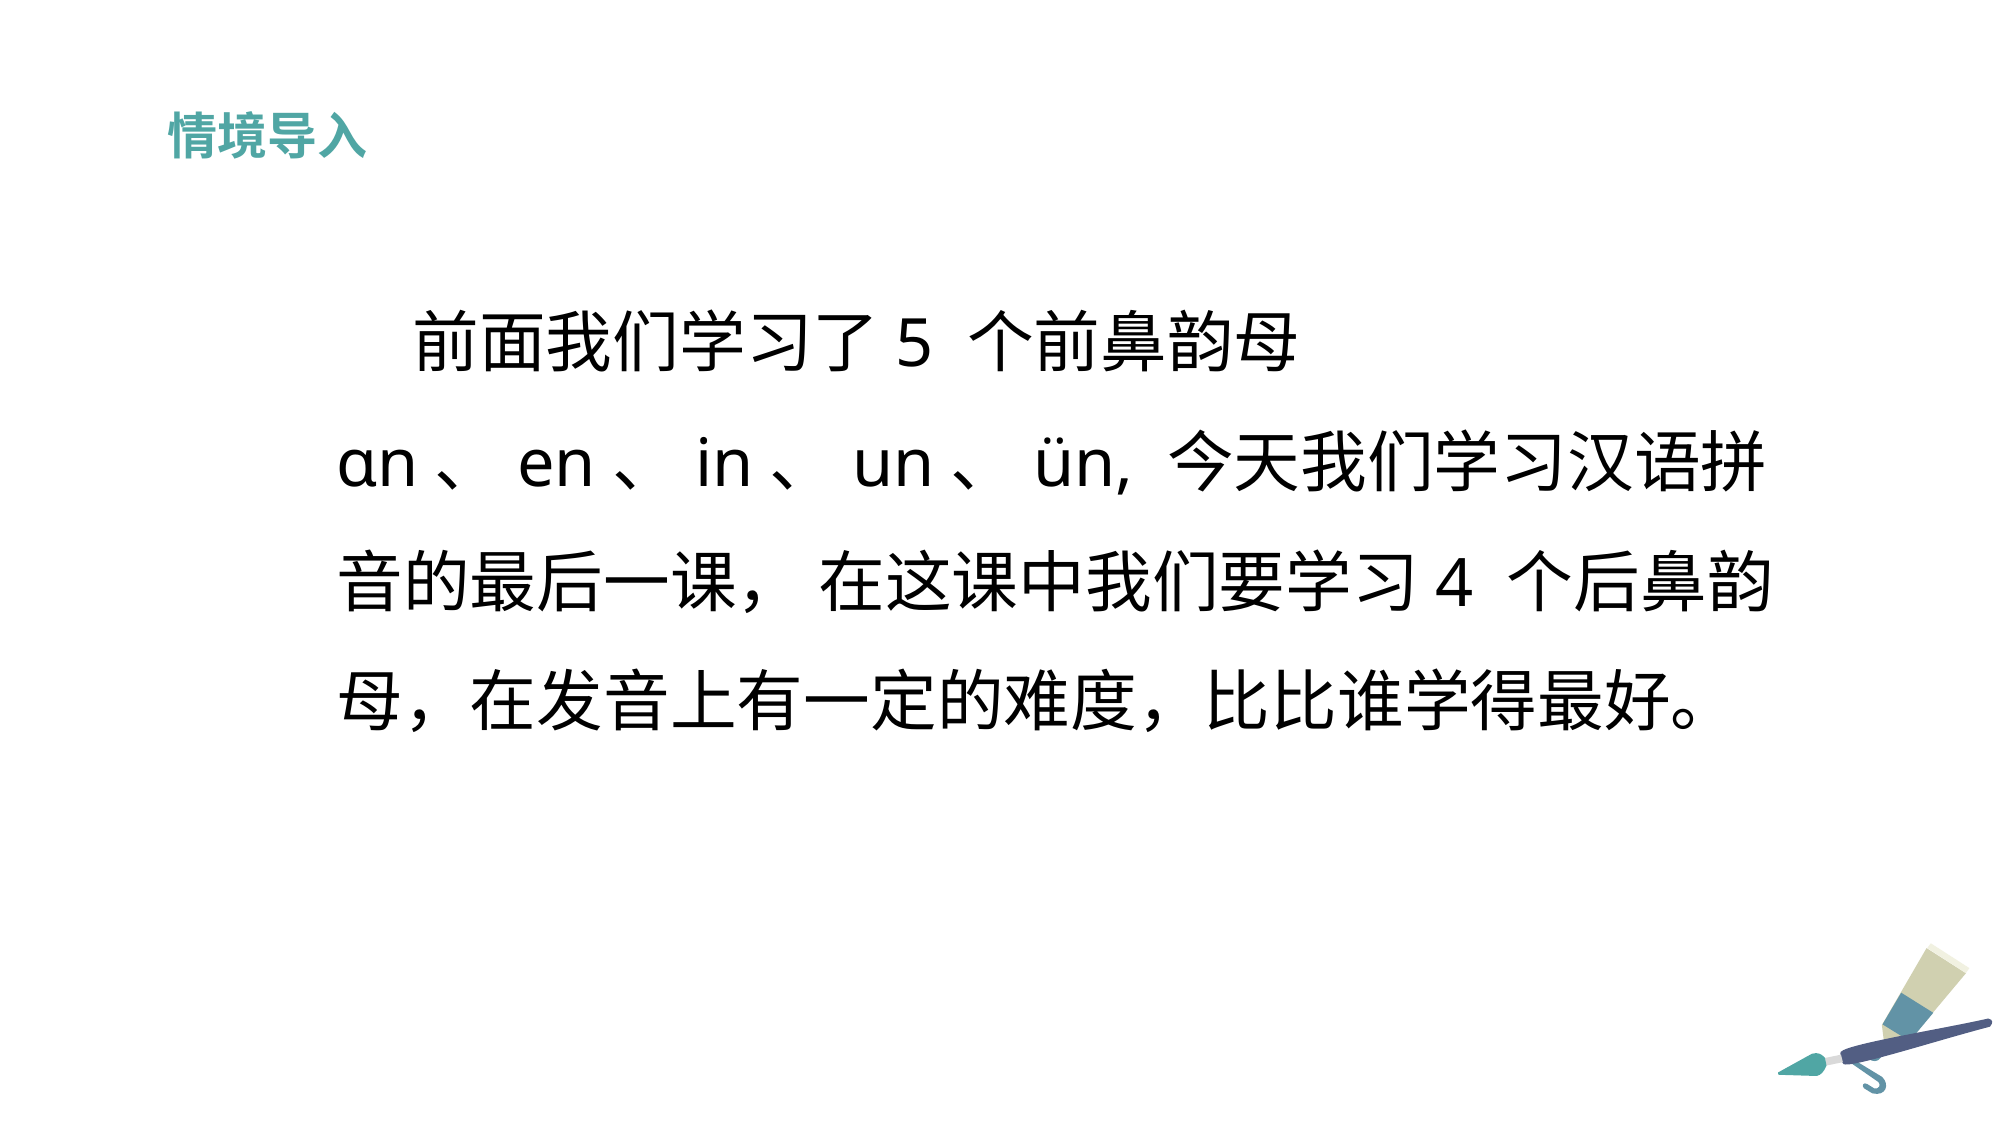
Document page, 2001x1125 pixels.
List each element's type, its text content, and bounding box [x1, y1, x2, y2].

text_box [1811, 945, 1974, 1125]
text_box 前面我们学习了5 个前鼻韵母ɑn、en、in、un、ün, 今天我们学习汉语拼音的最后一课， 在这课中我们要学习4 个后鼻韵母，在发音上有一定的难度，比比谁学得最好。 [321, 252, 1808, 747]
text_box 情境导入 [152, 97, 383, 172]
